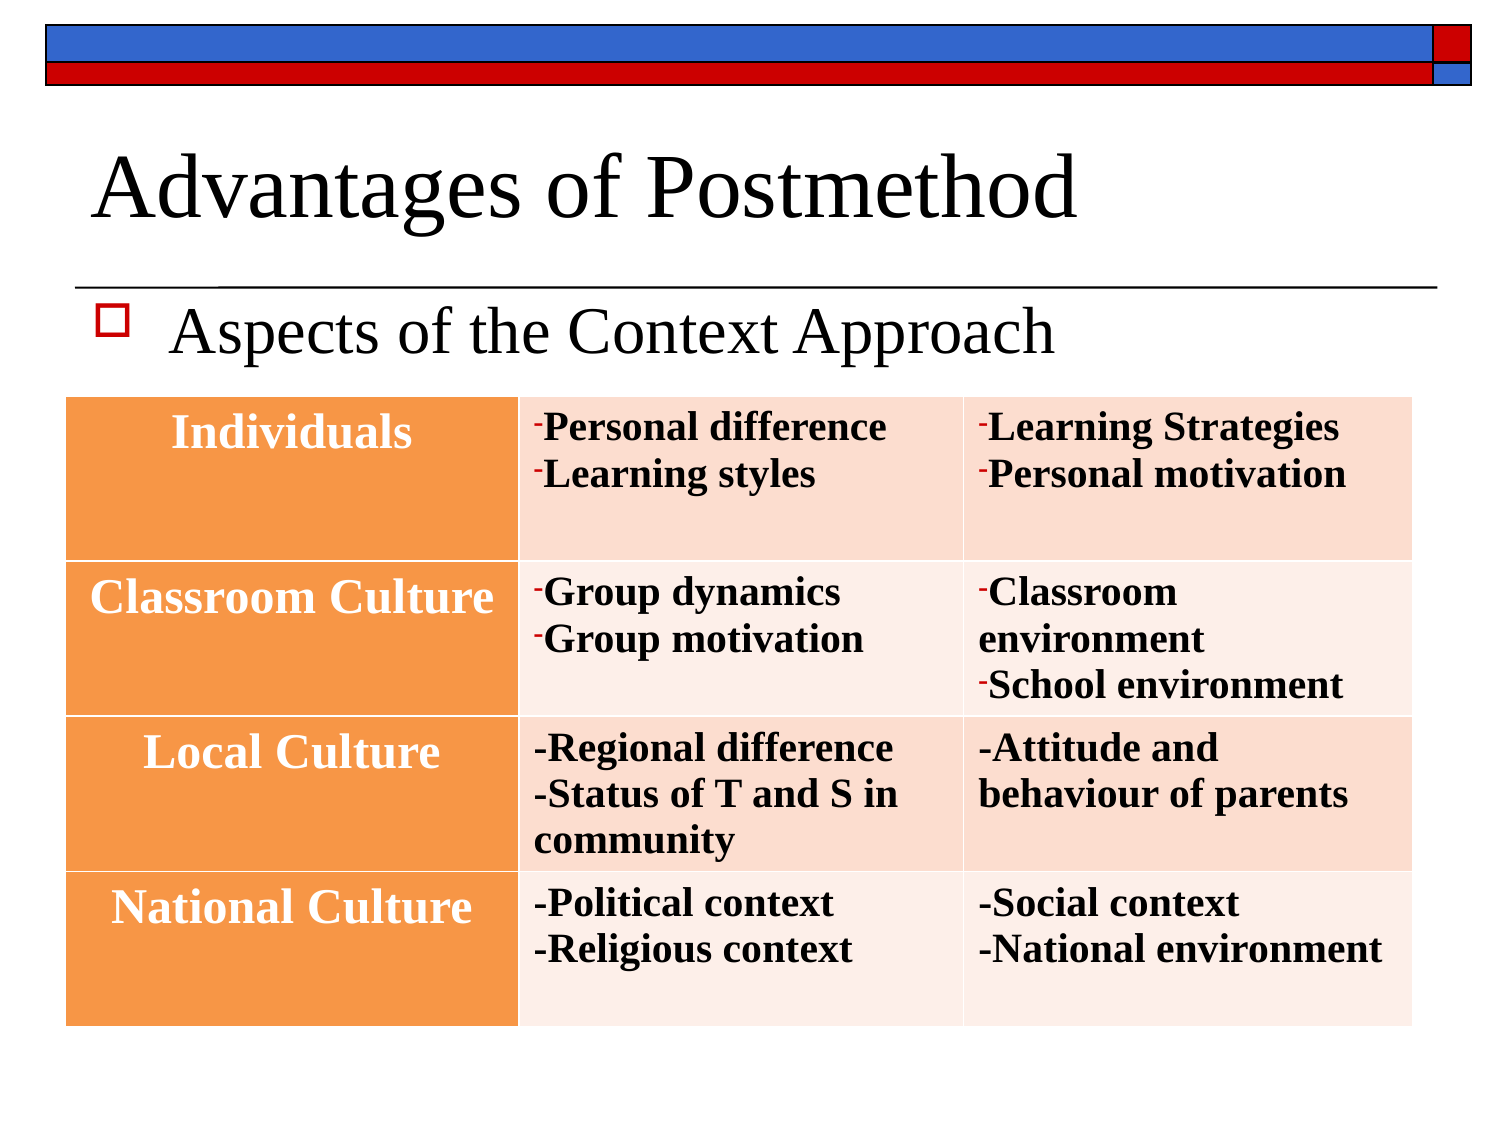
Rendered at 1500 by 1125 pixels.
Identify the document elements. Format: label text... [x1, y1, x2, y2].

table_cell Classroom environment School environment [964, 562, 1412, 715]
table_cell -Regional difference -Status of T and S in community [520, 717, 963, 871]
table_cell Local Culture [66, 717, 518, 871]
table_cell Group dynamics Group motivation [520, 562, 963, 715]
table_cell -Social context -National environment [964, 872, 1412, 1026]
table_header Learning Strategies Personal motivation [964, 397, 1412, 560]
title Advantages of Postmethod [74, 87, 1426, 276]
table_cell Classroom Culture [66, 562, 518, 715]
table_cell -Attitude and behaviour of parents [964, 717, 1412, 871]
list Aspects of the Context Approach [76, 278, 1448, 1022]
table_cell -Political context -Religious context [520, 872, 963, 1026]
table_header Individuals [66, 397, 518, 560]
table_cell National Culture [66, 872, 518, 1026]
table_header Personal difference Learning styles [520, 397, 963, 560]
